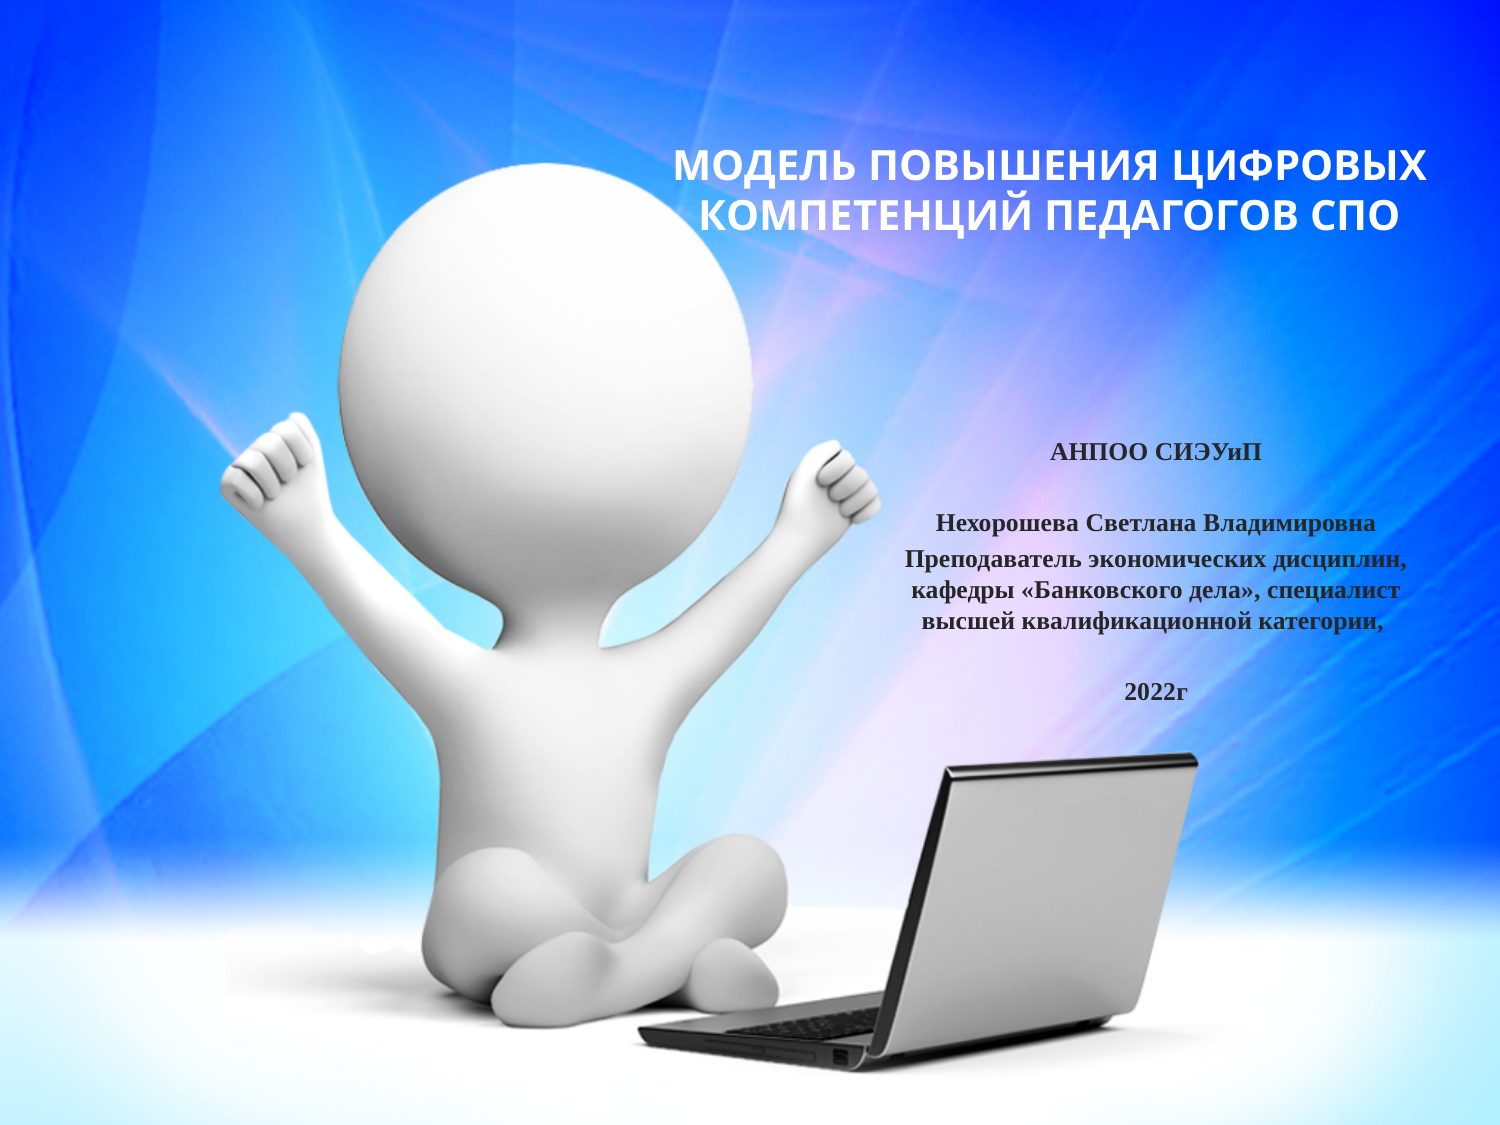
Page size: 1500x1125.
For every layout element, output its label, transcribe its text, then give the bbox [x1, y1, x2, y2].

text_box МОДЕЛЬ ПОВЫШЕНИЯ ЦИФРОВЫХ КОМПЕТЕНЦИЙ ПЕДАГОГОВ СПО [637, 58, 1463, 319]
text_box АНПОО СИЭУиП Нехорошева Светлана Владимировна Преподаватель экономических дисциплин, кафедры «Банковского дела», специалист высшей квалификационной категории, 2022г [849, 319, 1463, 725]
picture [0, 0, 1500, 1125]
